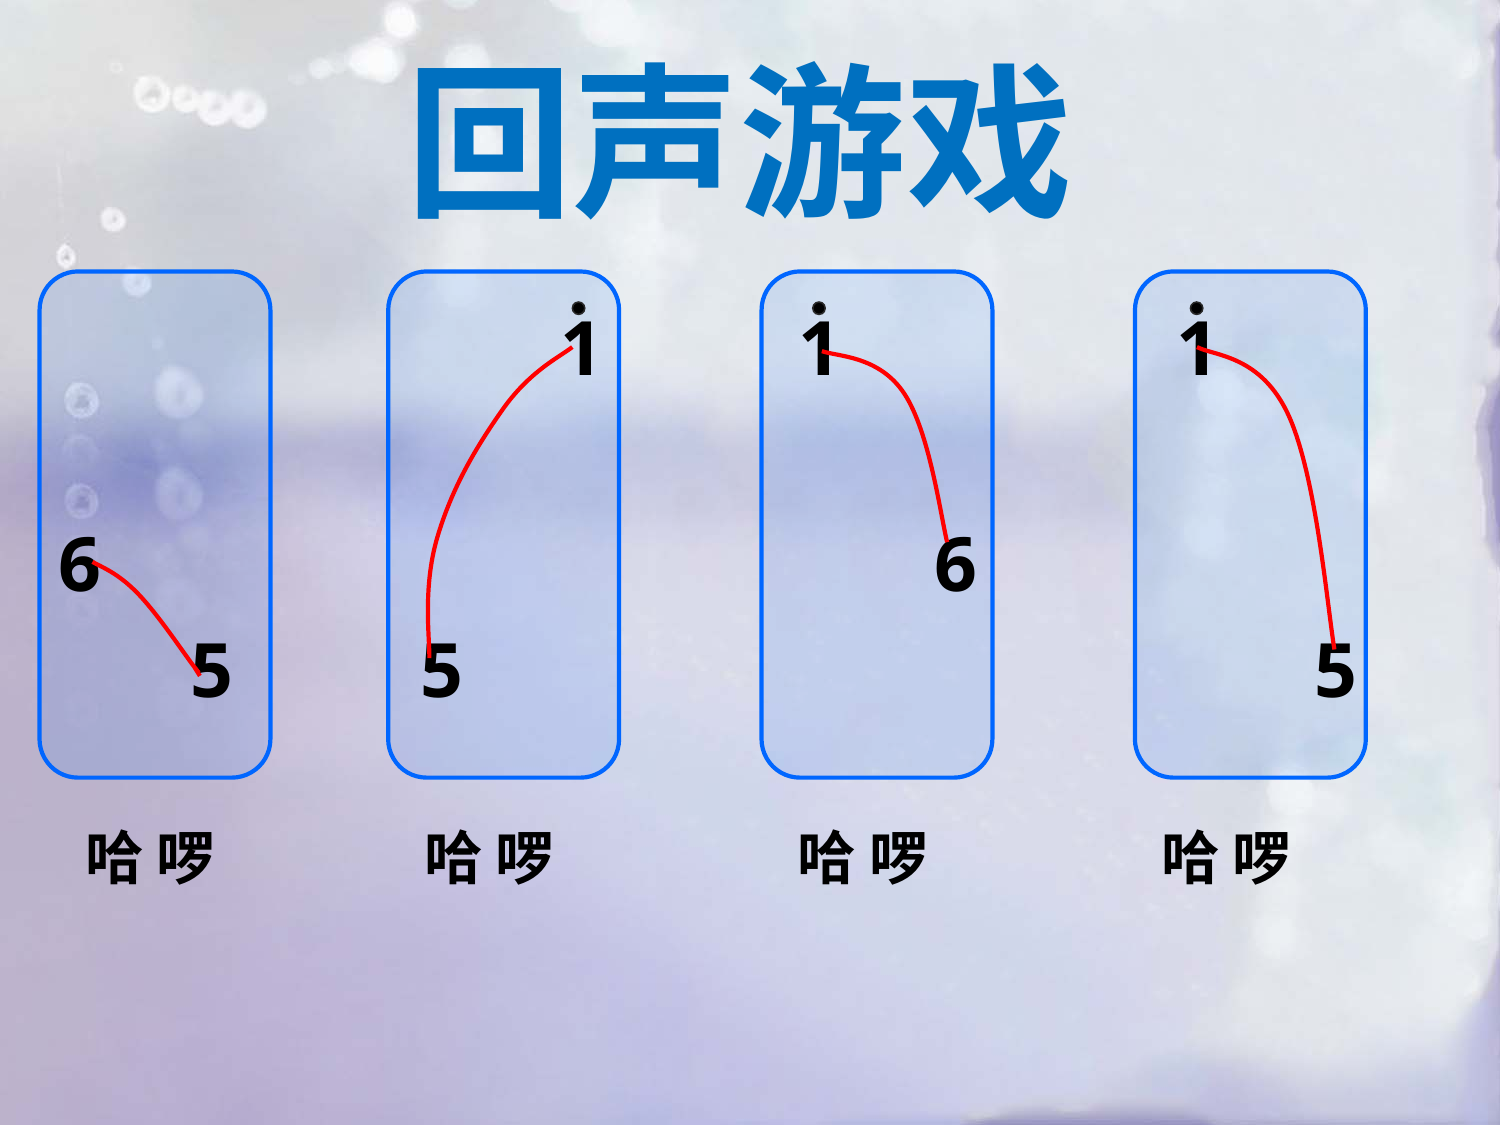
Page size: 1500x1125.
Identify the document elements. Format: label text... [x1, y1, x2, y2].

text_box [39, 271, 271, 778]
text_box 哈 啰 [409, 813, 598, 899]
picture [0, 0, 1500, 1125]
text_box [1134, 271, 1370, 778]
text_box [387, 271, 620, 778]
text_box 哈 啰 [782, 813, 971, 899]
text_box 哈 啰 [1146, 813, 1335, 899]
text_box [761, 271, 993, 778]
text_box 哈 啰 [70, 813, 259, 899]
text_box 回声游戏 [391, 31, 1109, 246]
